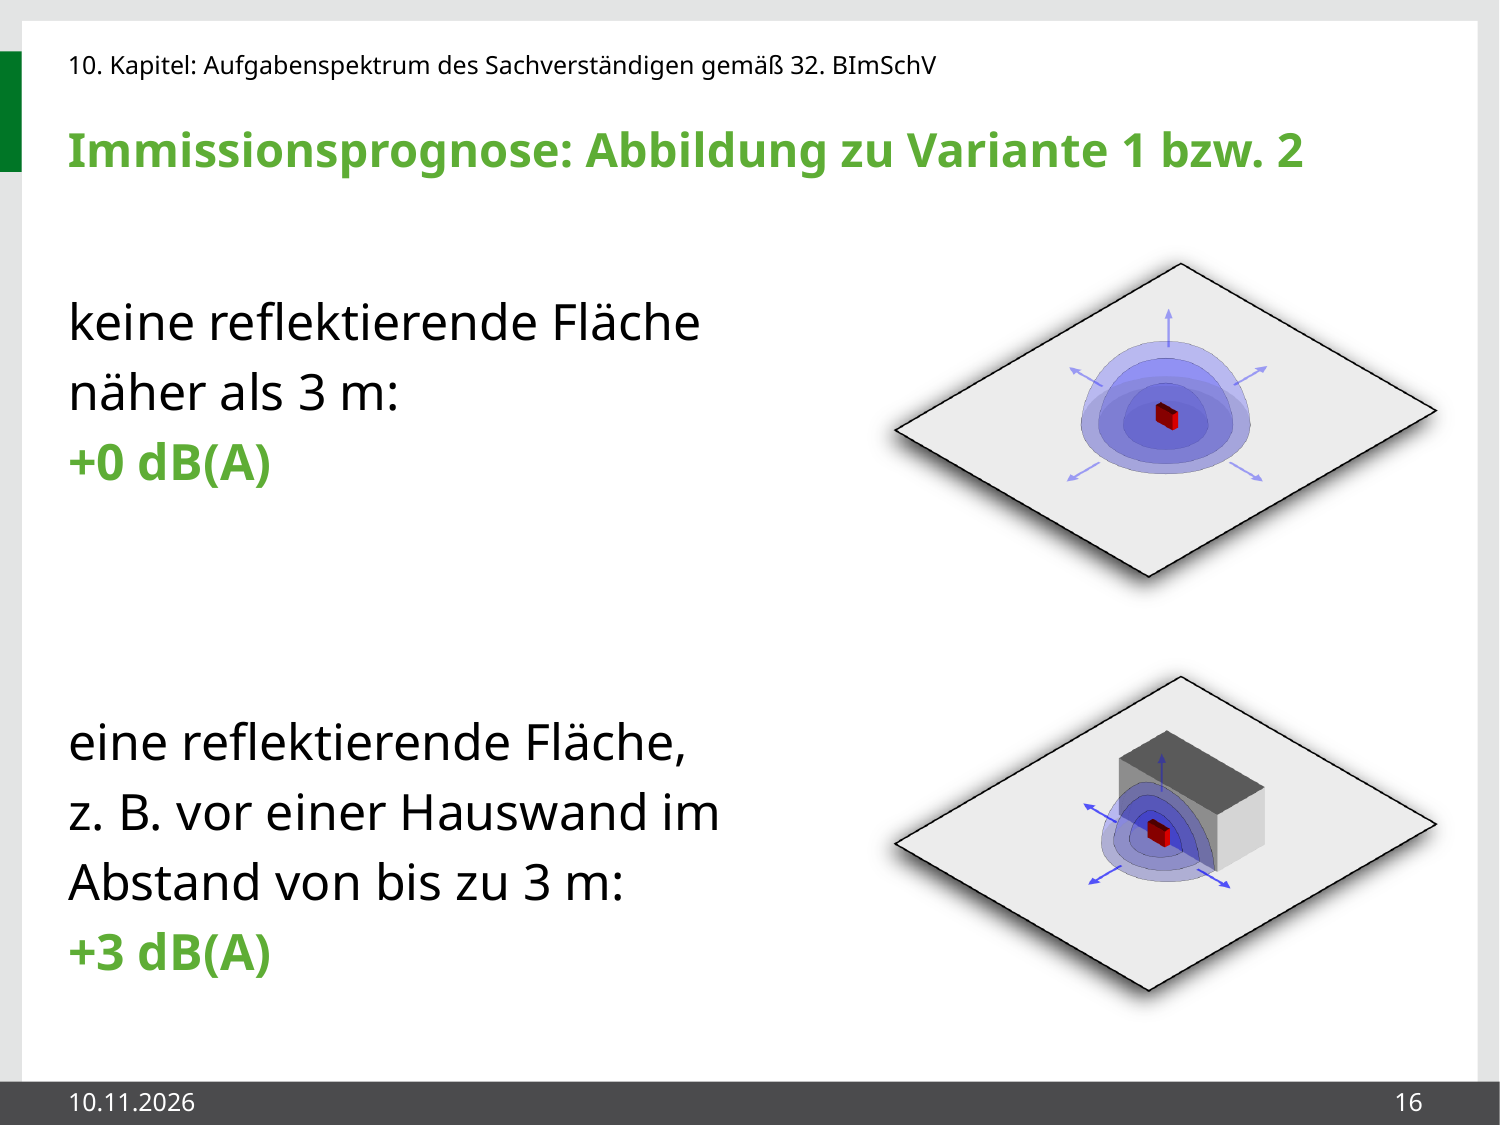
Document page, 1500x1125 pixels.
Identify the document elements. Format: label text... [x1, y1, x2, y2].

list keine reflektierende Fläche näher als 3 m: +0 dB(A) eine reflektierende Fläche, z. B. vor einer Hauswand im Abstand von bis zu 3 m: +3 dB(A) [68, 290, 727, 1047]
picture [863, 656, 1459, 1024]
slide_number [68, 1082, 231, 1125]
title Immissionsprognose: Abbildung zu Variante 1 bzw. 2 [67, 77, 1427, 178]
slide_number 16 [1331, 1082, 1423, 1125]
picture [863, 243, 1459, 610]
